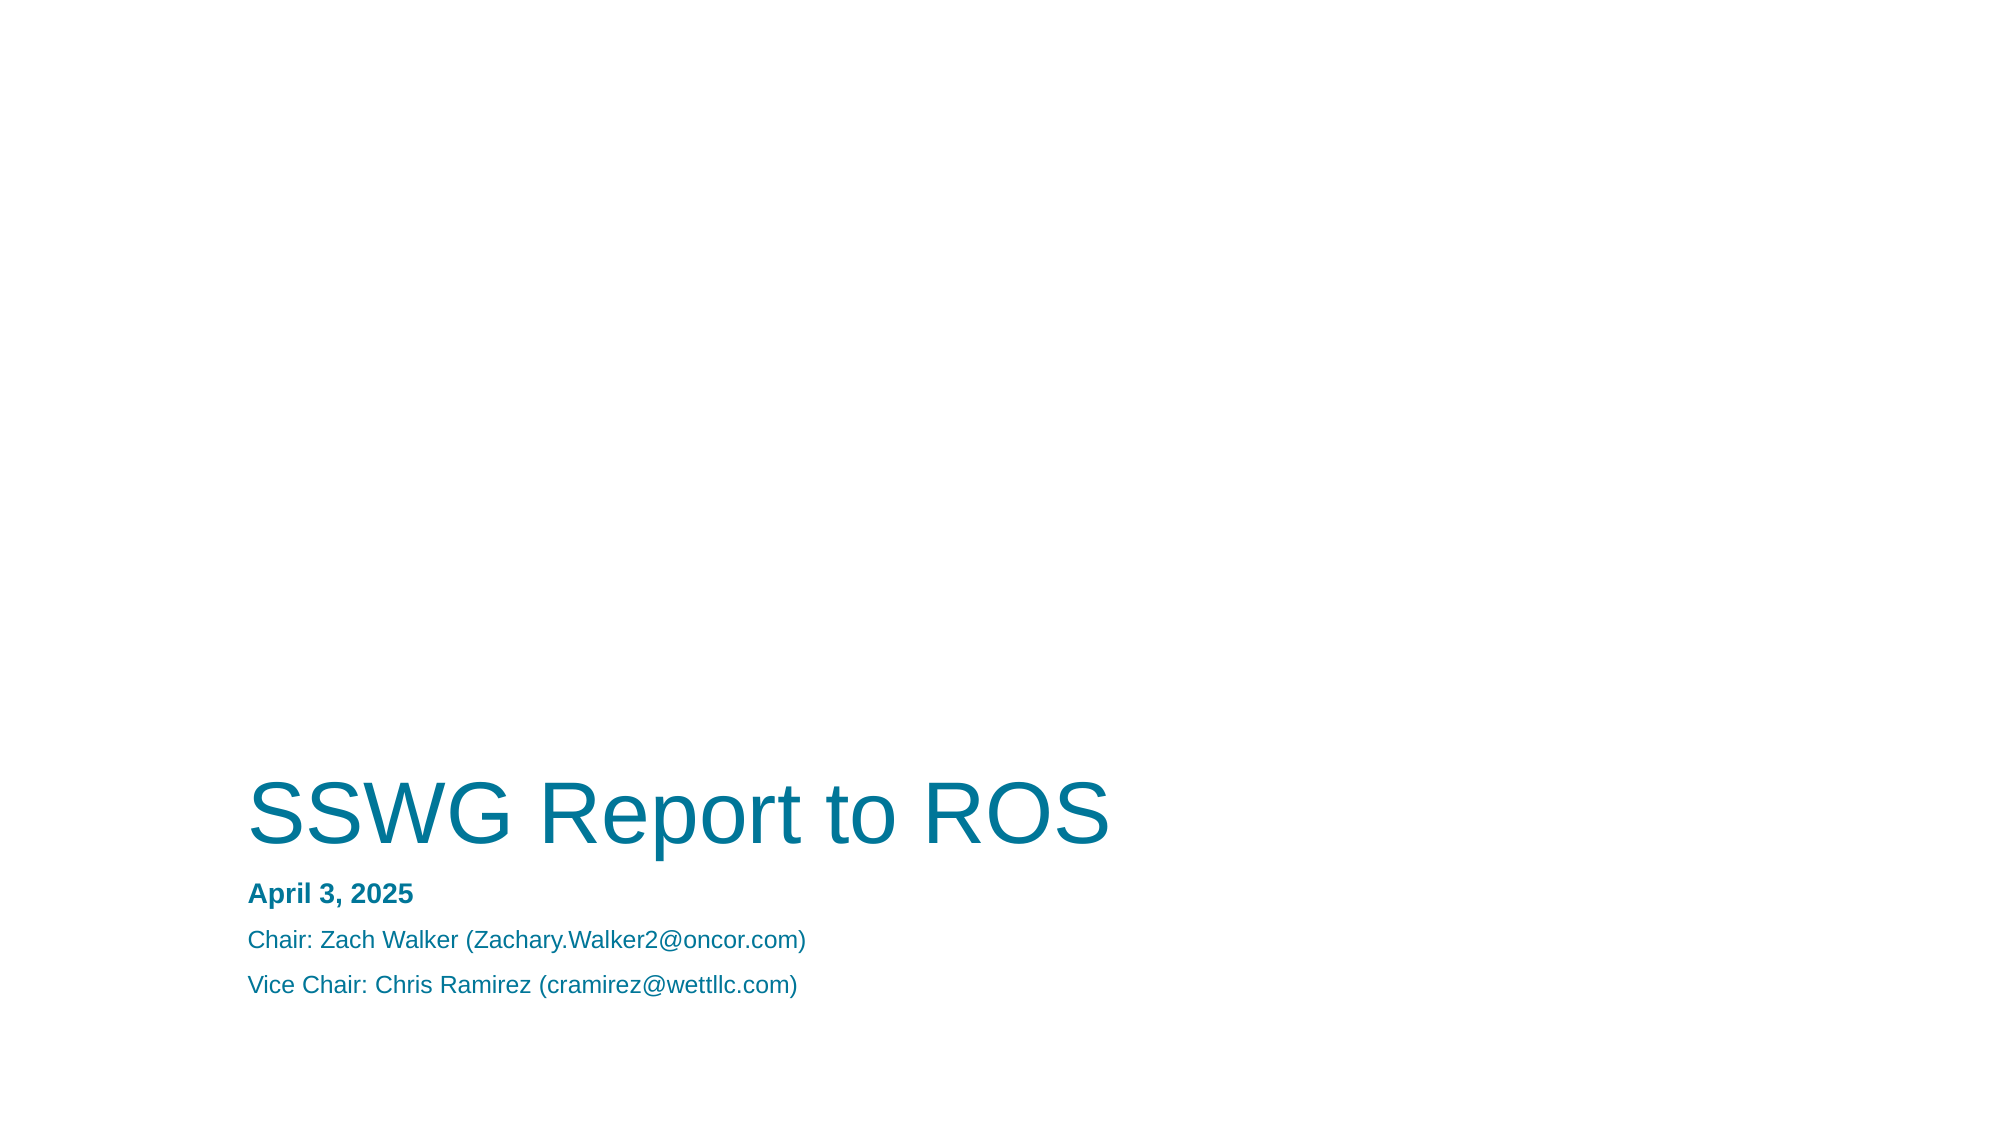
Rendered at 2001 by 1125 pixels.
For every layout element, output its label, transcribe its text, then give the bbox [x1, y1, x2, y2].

title SSWG Report to ROS [232, 731, 1900, 871]
list April 3, 2025 Chair: Zach Walker (Zachary.Walker2@oncor.com) Vice Chair: Chris Ramirez (cramirez@wettllc.com) [232, 871, 1900, 1008]
